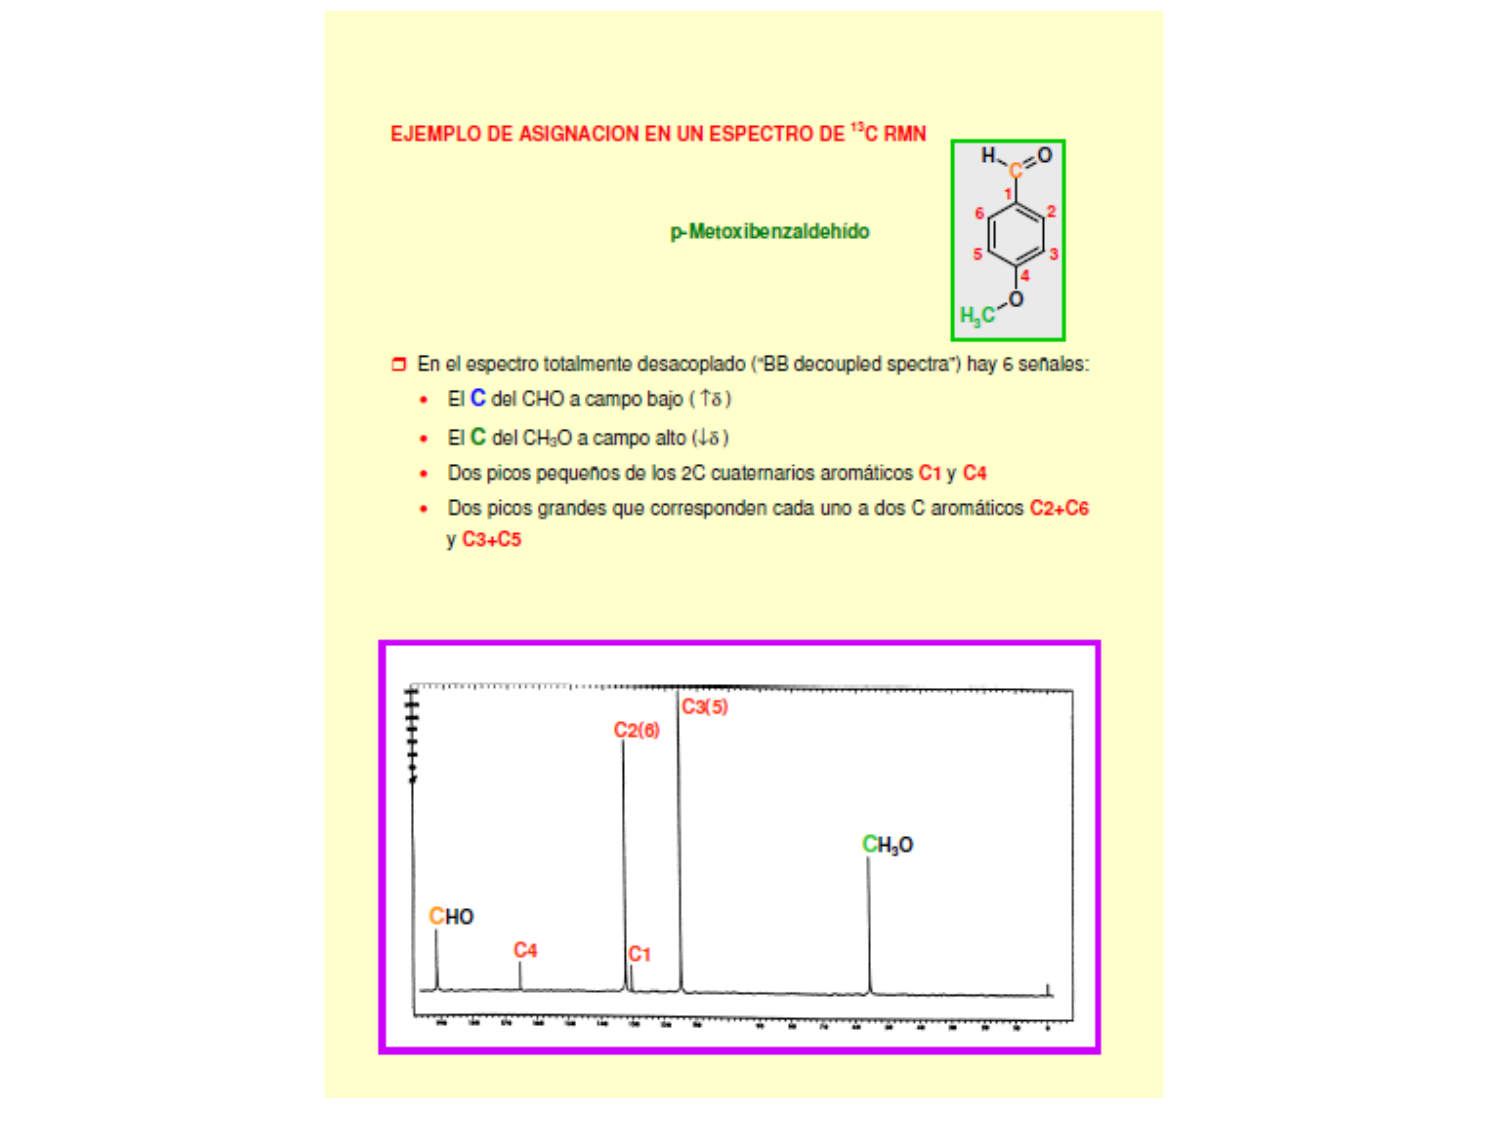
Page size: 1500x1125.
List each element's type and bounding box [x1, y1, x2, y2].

picture [324, 11, 1164, 1098]
